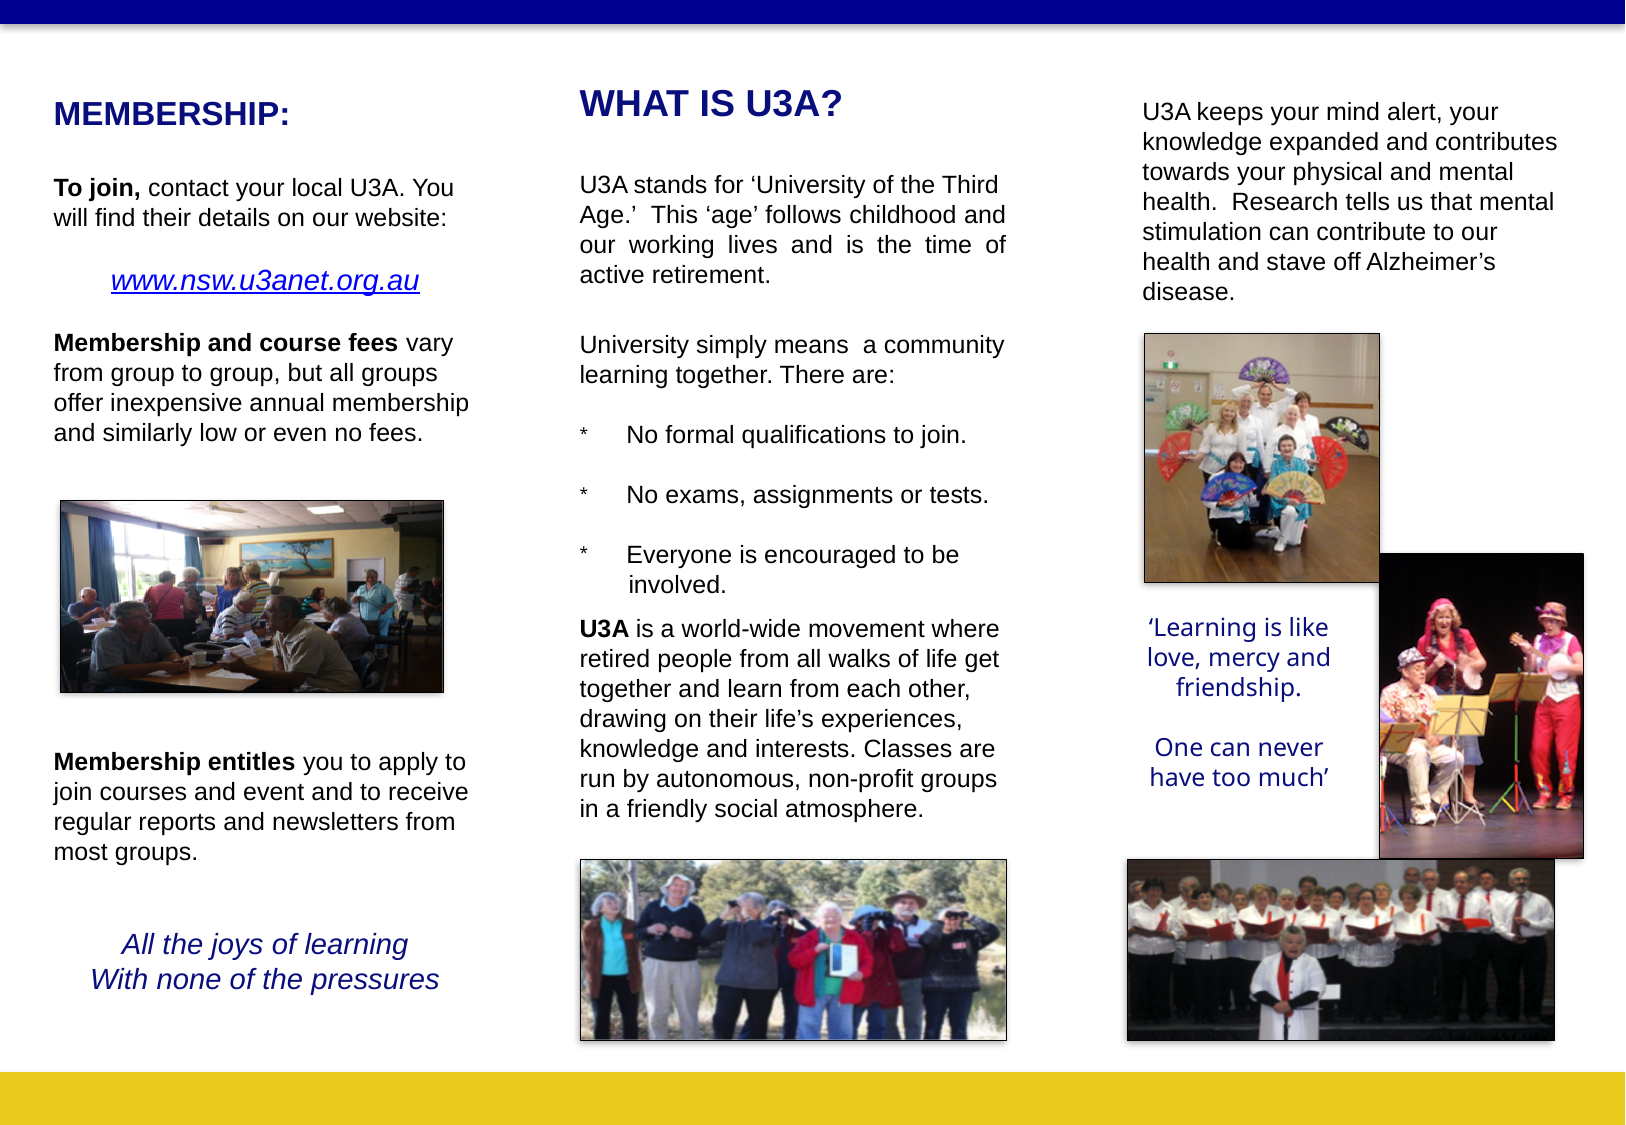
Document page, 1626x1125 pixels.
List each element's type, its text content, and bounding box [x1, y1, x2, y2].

text_box [579, 860, 1007, 1041]
text_box [0, 1072, 1625, 1125]
text_box [1144, 333, 1380, 583]
text_box [1379, 553, 1585, 859]
text_box U3A keeps your mind alert, your knowledge expanded and contributes towards your physical and mental health. Research tells us that mental stimulation can contribute to our health and stave off Alzheimer’s disease. [1127, 88, 1584, 313]
text_box [0, 0, 1625, 24]
text_box ‘Learning is like love, mercy and friendship. One can never have too much’ [1127, 603, 1351, 799]
text_box [60, 500, 444, 693]
text_box WHAT IS U3A? U3A stands for ‘University of the Third Age.’ This ‘age’ follows childhood and our working lives and is the time of active retirement. University simply means a community learning together. There are: No formal qualifications to join. No exams, assignments or tests. Everyone is encouraged to be involved. U3A is a world-wide movement where retired people from all walks of life get together and learn from each other, drawing on their life’s experiences, knowledge and interests. Classes are run by autonomous, non-profit groups in a friendly social atmosphere. [564, 71, 1022, 860]
text_box [1127, 858, 1555, 1041]
text_box MEMBERSHIP: To join, contact your local U3A. You will find their details on our website: www.nsw.u3anet.org.au Membership and course fees vary from group to group, but all groups offer inexpensive annual membership and similarly low or even no fees. Membership entitles you to apply to join courses and event and to receive regular reports and newsletters from most groups. All the joys of learning With none of the pressures [38, 84, 492, 1003]
